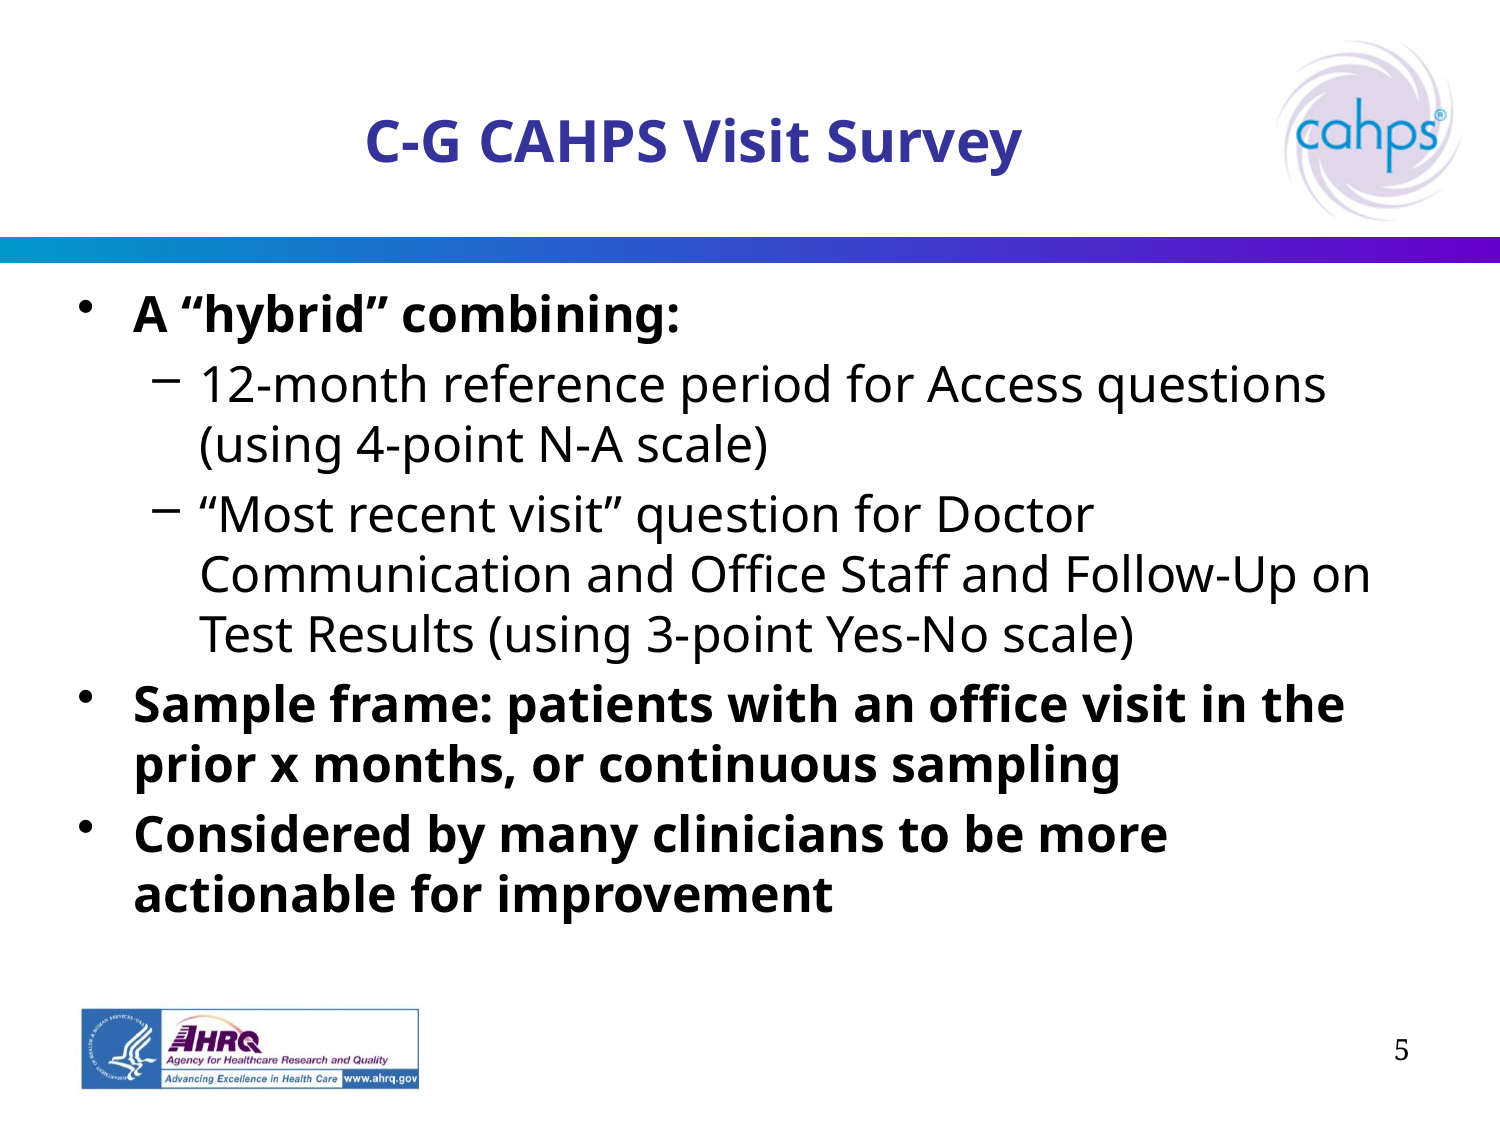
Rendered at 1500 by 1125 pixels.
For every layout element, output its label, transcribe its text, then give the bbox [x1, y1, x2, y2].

picture [1275, 37, 1463, 225]
picture [75, 1003, 425, 1096]
slide_number 5 [1074, 1024, 1425, 1100]
title C-G CAHPS Visit Survey [75, 45, 1313, 233]
list A “hybrid” combining: 12-month reference period for Access questions (using 4-point N-A scale) “Most recent visit” question for Doctor Communication and Office Staff and Follow-Up on Test Results (using 3-point Yes-No scale) Sample frame: patients with an office visit in the prior x months, or continuous sampling Considered by many clinicians to be more actionable for improvement [62, 275, 1413, 931]
